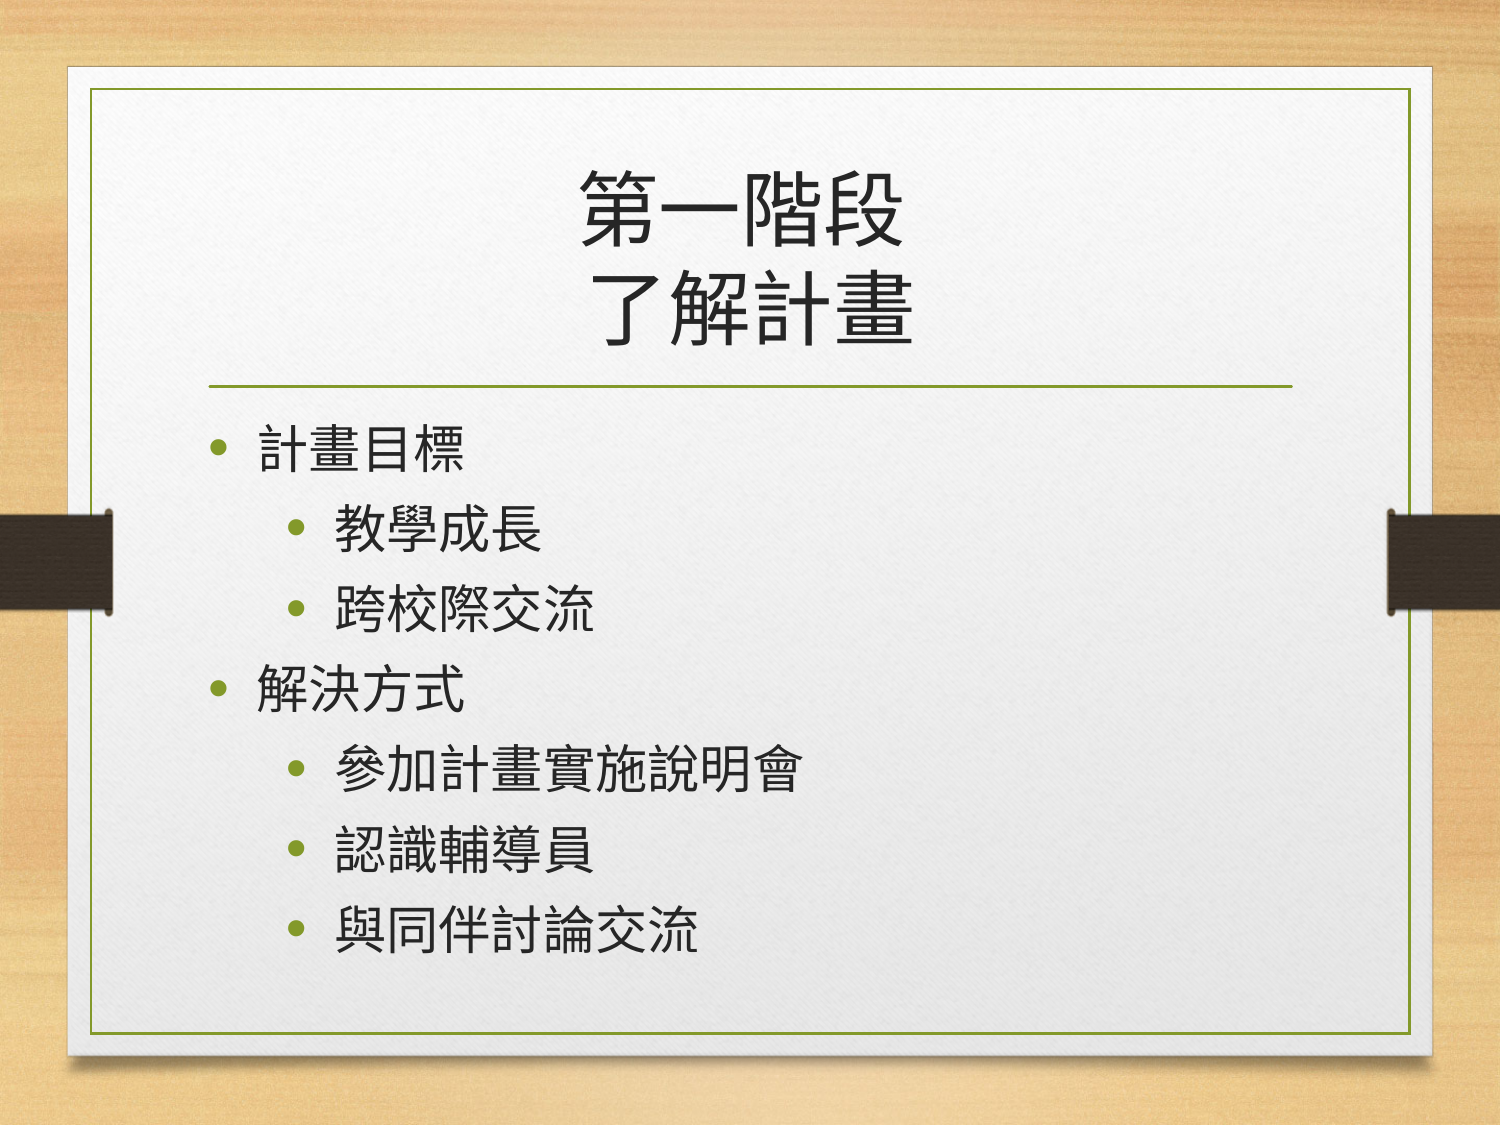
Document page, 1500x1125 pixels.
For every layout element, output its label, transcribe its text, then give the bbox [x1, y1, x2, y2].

picture [0, 0, 1500, 1125]
list 計畫目標 教學成長 跨校際交流 解決方式 參加計畫實施說明會 認識輔導員 與同伴討論交流 [193, 408, 1309, 974]
title 第一階段 了解計畫 [193, 150, 1309, 365]
